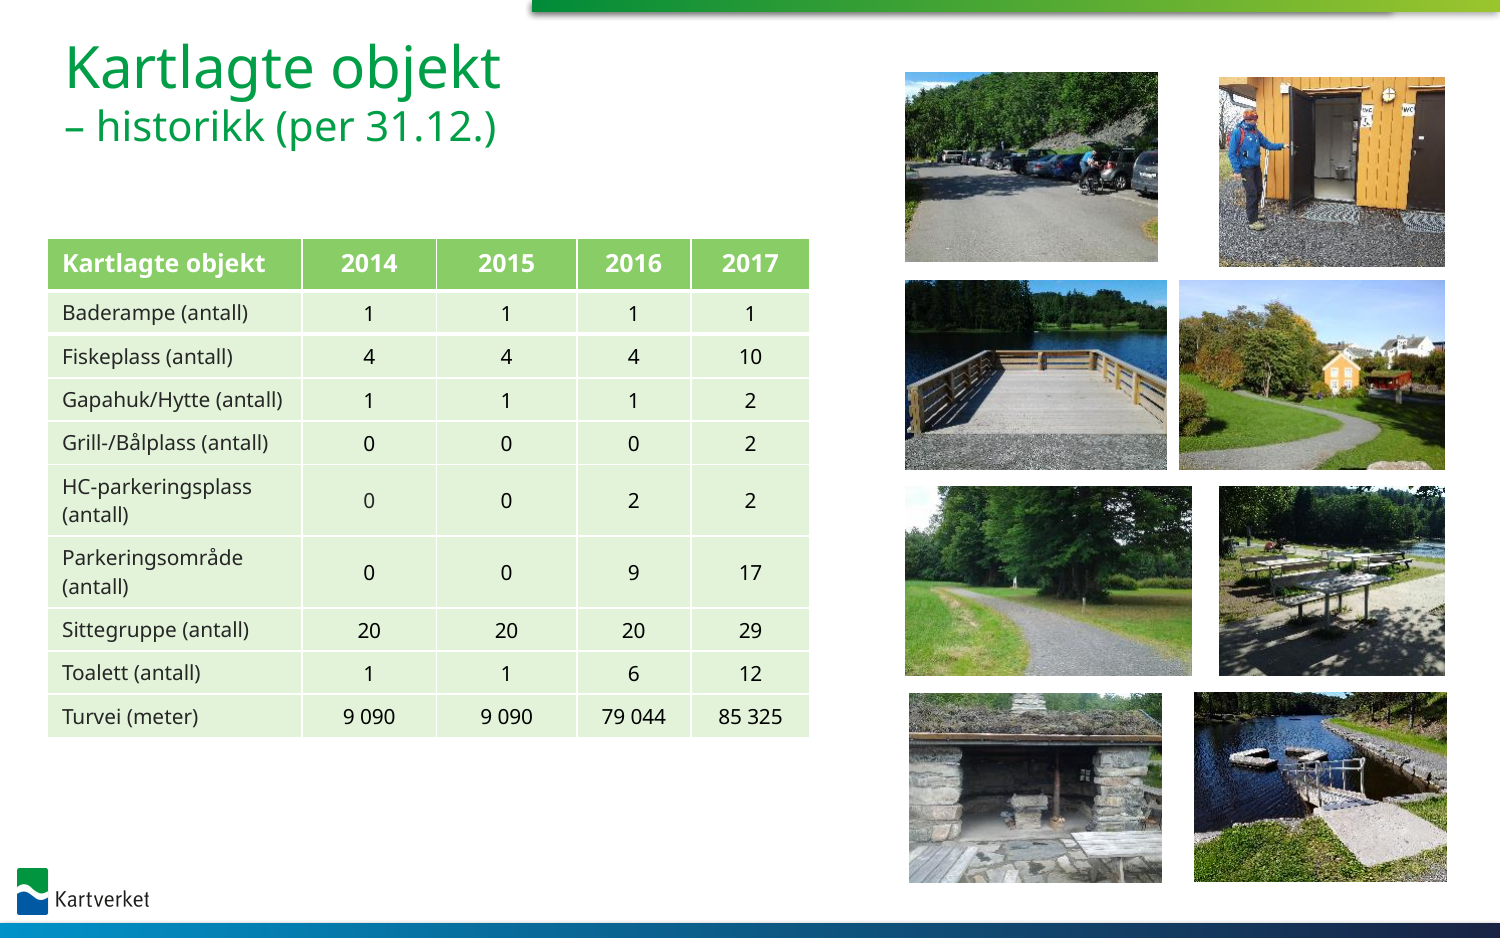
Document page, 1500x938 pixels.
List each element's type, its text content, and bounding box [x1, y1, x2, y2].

table_cell Fiskeplass (antall) [48, 336, 301, 377]
table_cell Toalett (antall) [48, 652, 301, 693]
picture [905, 72, 1158, 262]
table_cell 20 [437, 609, 576, 650]
picture [905, 280, 1167, 470]
table_cell 10 [692, 336, 809, 377]
table_cell Baderampe (antall) [48, 293, 301, 332]
table_cell 2 [692, 465, 809, 535]
table_cell 17 [692, 537, 809, 607]
table_cell 0 [303, 422, 436, 464]
table_header Kartlagte objekt [48, 239, 301, 289]
table_header 2015 [437, 239, 576, 289]
table_cell 9 [578, 537, 690, 607]
table_cell 29 [692, 609, 809, 650]
table_cell 12 [692, 652, 809, 693]
table_cell 2 [578, 465, 690, 535]
table_cell 4 [578, 336, 690, 377]
table_cell Parkeringsområde (antall) [48, 537, 301, 607]
table_cell 2 [692, 422, 809, 464]
table_cell 0 [303, 465, 436, 535]
table_cell 0 [578, 422, 690, 464]
table_cell HC-parkeringsplass (antall) [48, 465, 301, 535]
picture [1219, 77, 1445, 267]
text_box Kartlagte objekt – historikk (per 31.12.) [49, 14, 1431, 158]
table_cell 4 [437, 336, 576, 377]
picture [1194, 692, 1448, 882]
table_cell 1 [437, 652, 576, 693]
table_cell 1 [578, 293, 690, 332]
table_cell 0 [437, 537, 576, 607]
table_cell 79 044 [578, 695, 690, 737]
table_cell Sittegruppe (antall) [48, 609, 301, 650]
table_cell Turvei (meter) [48, 695, 301, 737]
table_header 2017 [692, 239, 809, 289]
table_cell 1 [437, 293, 576, 332]
table_header 2016 [578, 239, 690, 289]
table_cell 1 [303, 293, 436, 332]
table_cell Gapahuk/Hytte (antall) [48, 379, 301, 420]
table_header 2014 [303, 239, 436, 289]
table_cell 85 325 [692, 695, 809, 737]
table_cell 0 [437, 465, 576, 535]
table_cell Grill-/Bålplass (antall) [48, 422, 301, 464]
picture [1179, 280, 1445, 470]
table_cell 1 [578, 379, 690, 420]
table_cell 1 [303, 652, 436, 693]
table_cell 9 090 [437, 695, 576, 737]
table_cell 4 [303, 336, 436, 377]
table_cell 0 [437, 422, 576, 464]
table_cell 1 [303, 379, 436, 420]
picture [909, 693, 1163, 884]
table_cell 1 [692, 293, 809, 332]
table_cell 2 [692, 379, 809, 420]
picture [1219, 486, 1445, 676]
table_cell 9 090 [303, 695, 436, 737]
table_cell 6 [578, 652, 690, 693]
table_cell 20 [303, 609, 436, 650]
table_cell 20 [578, 609, 690, 650]
table_cell 1 [437, 379, 576, 420]
picture [905, 486, 1193, 676]
table_cell 0 [303, 537, 436, 607]
